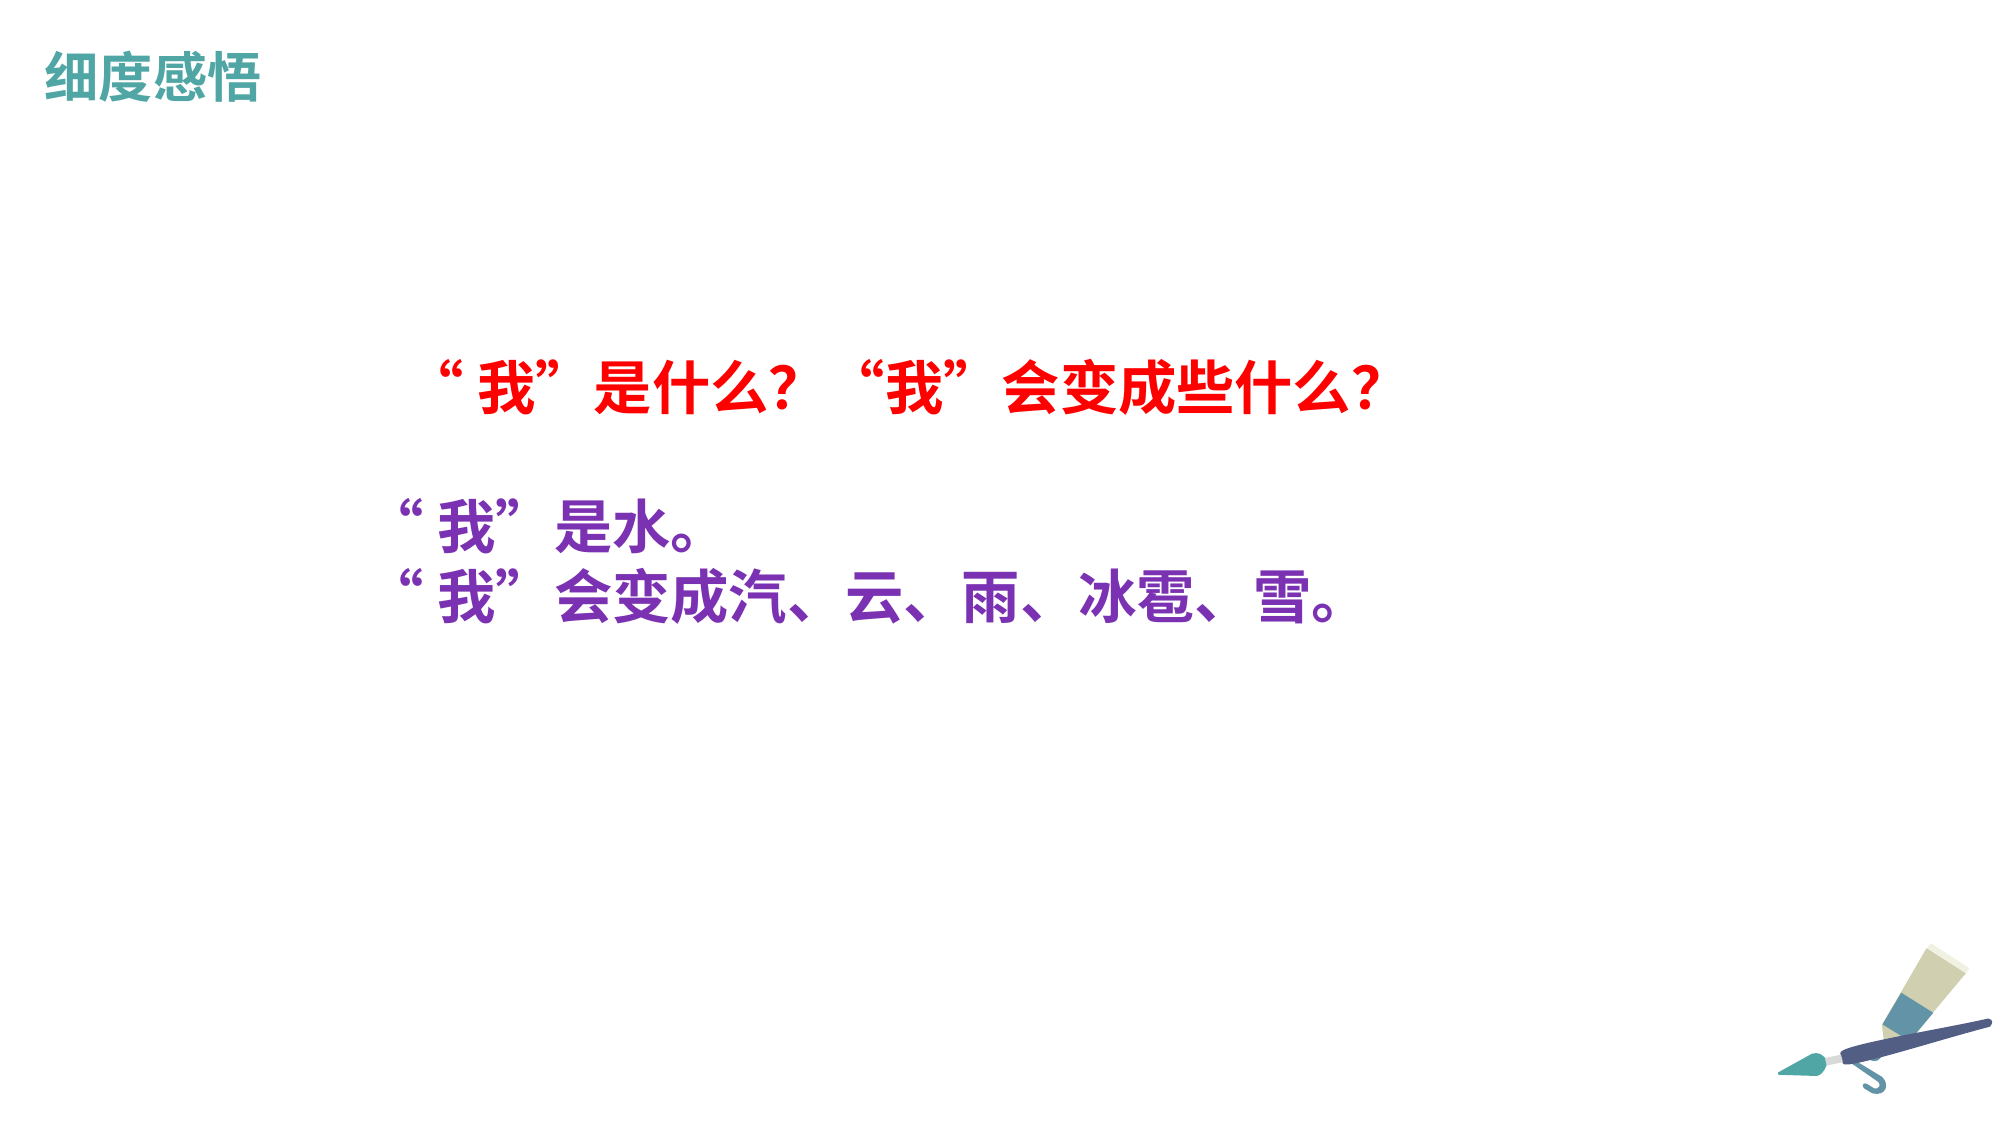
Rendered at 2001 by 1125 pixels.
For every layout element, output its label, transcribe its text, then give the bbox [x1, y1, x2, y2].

text_box 细度感悟 [29, 36, 345, 116]
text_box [1811, 945, 1974, 1125]
text_box “我”是什么？“我”会变成些什么？ “我”是水。 “我”会变成汽、云、雨、冰雹、雪。 [350, 343, 1667, 638]
